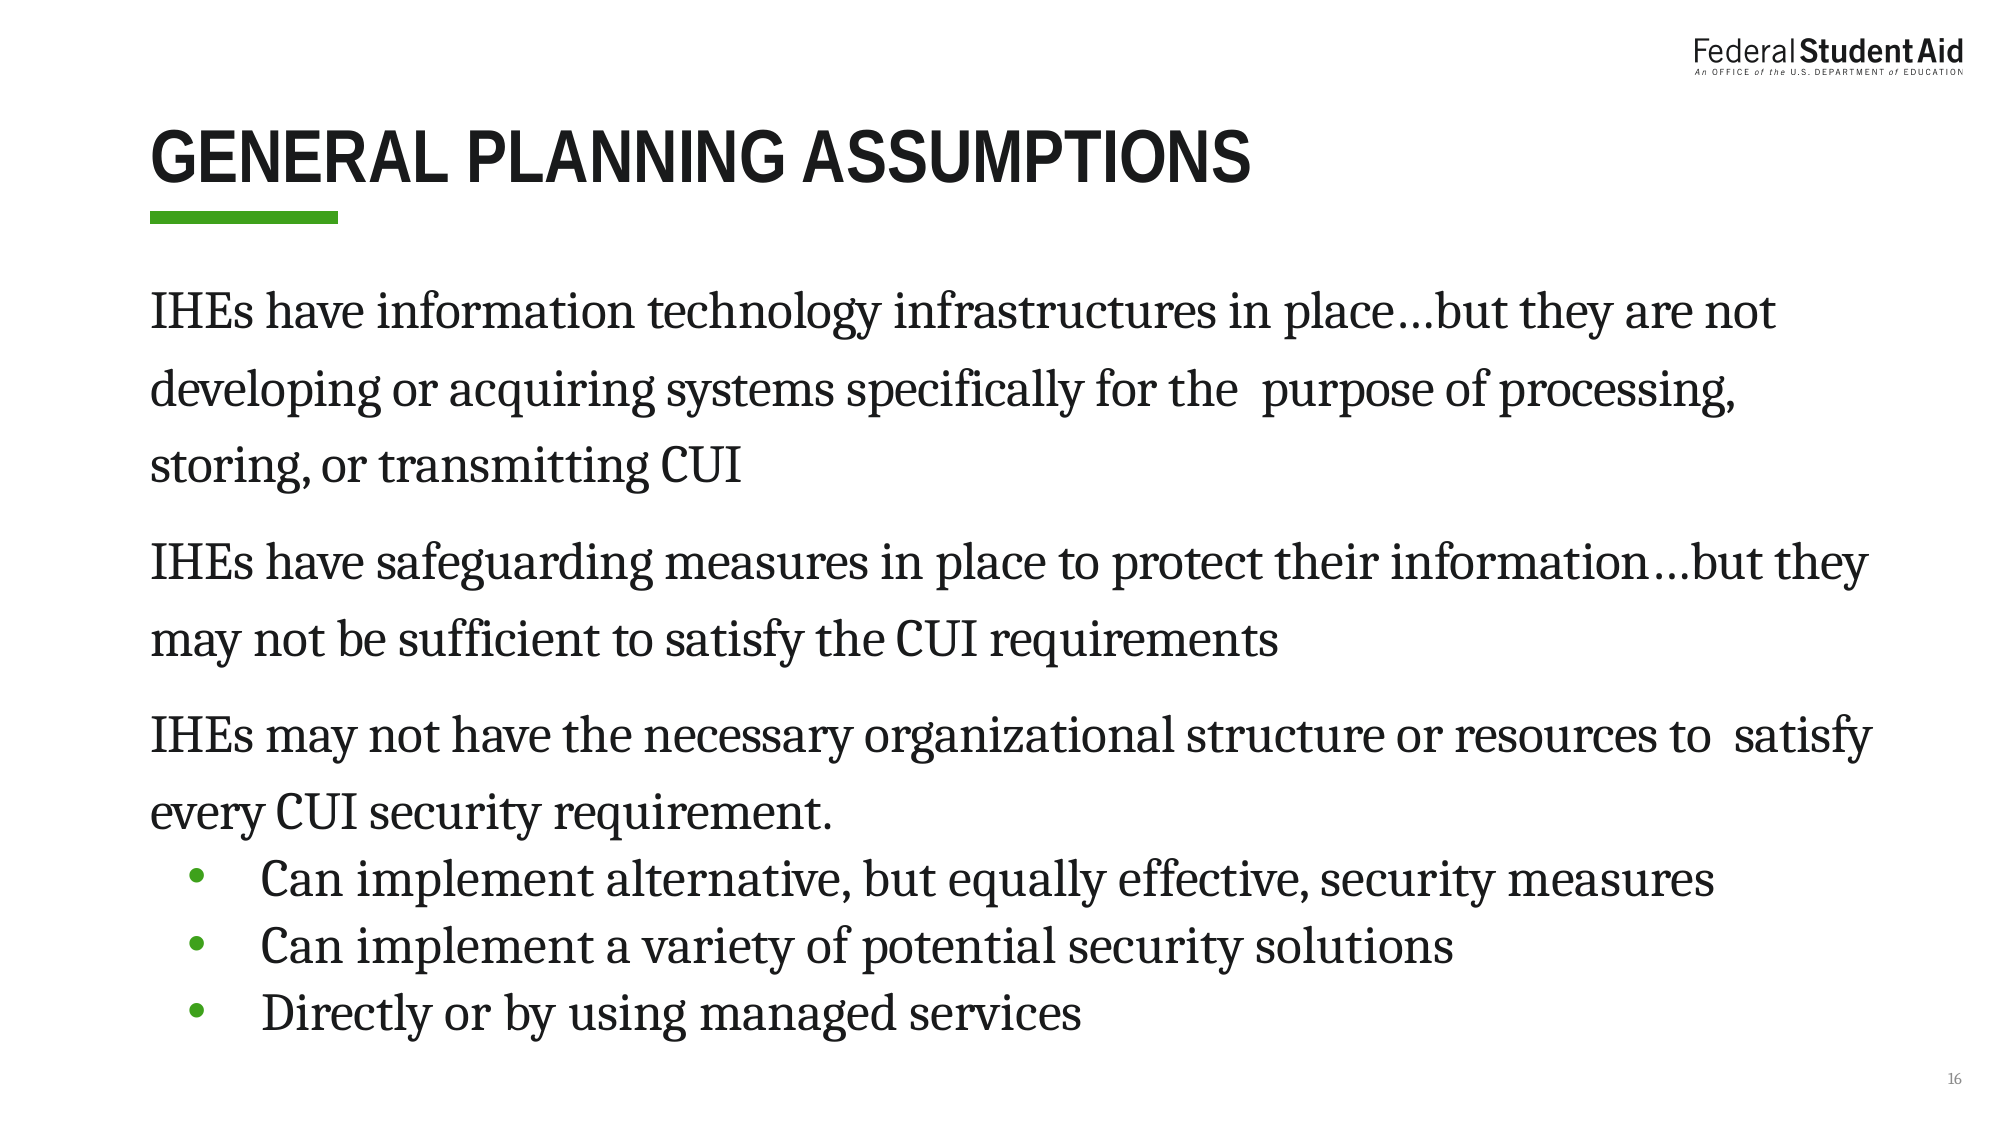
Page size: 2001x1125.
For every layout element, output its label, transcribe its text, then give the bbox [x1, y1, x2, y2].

picture [1694, 37, 1963, 75]
list IHEs have information technology infrastructures in place…but they are not developing or acquiring systems specifically for the purpose of processing, storing, or transmitting CUI IHEs have safeguarding measures in place to protect their information…but they may not be sufficient to satisfy the CUI requirements IHEs may not have the necessary organizational structure or resources to satisfy every CUI security requirement. Can implement alternative, but equally effective, security measures Can implement a variety of potential security solutions Directly or by using managed services [150, 262, 1900, 1050]
slide_number 16 [1916, 1068, 1962, 1089]
title General planning assumptions [150, 48, 1662, 199]
